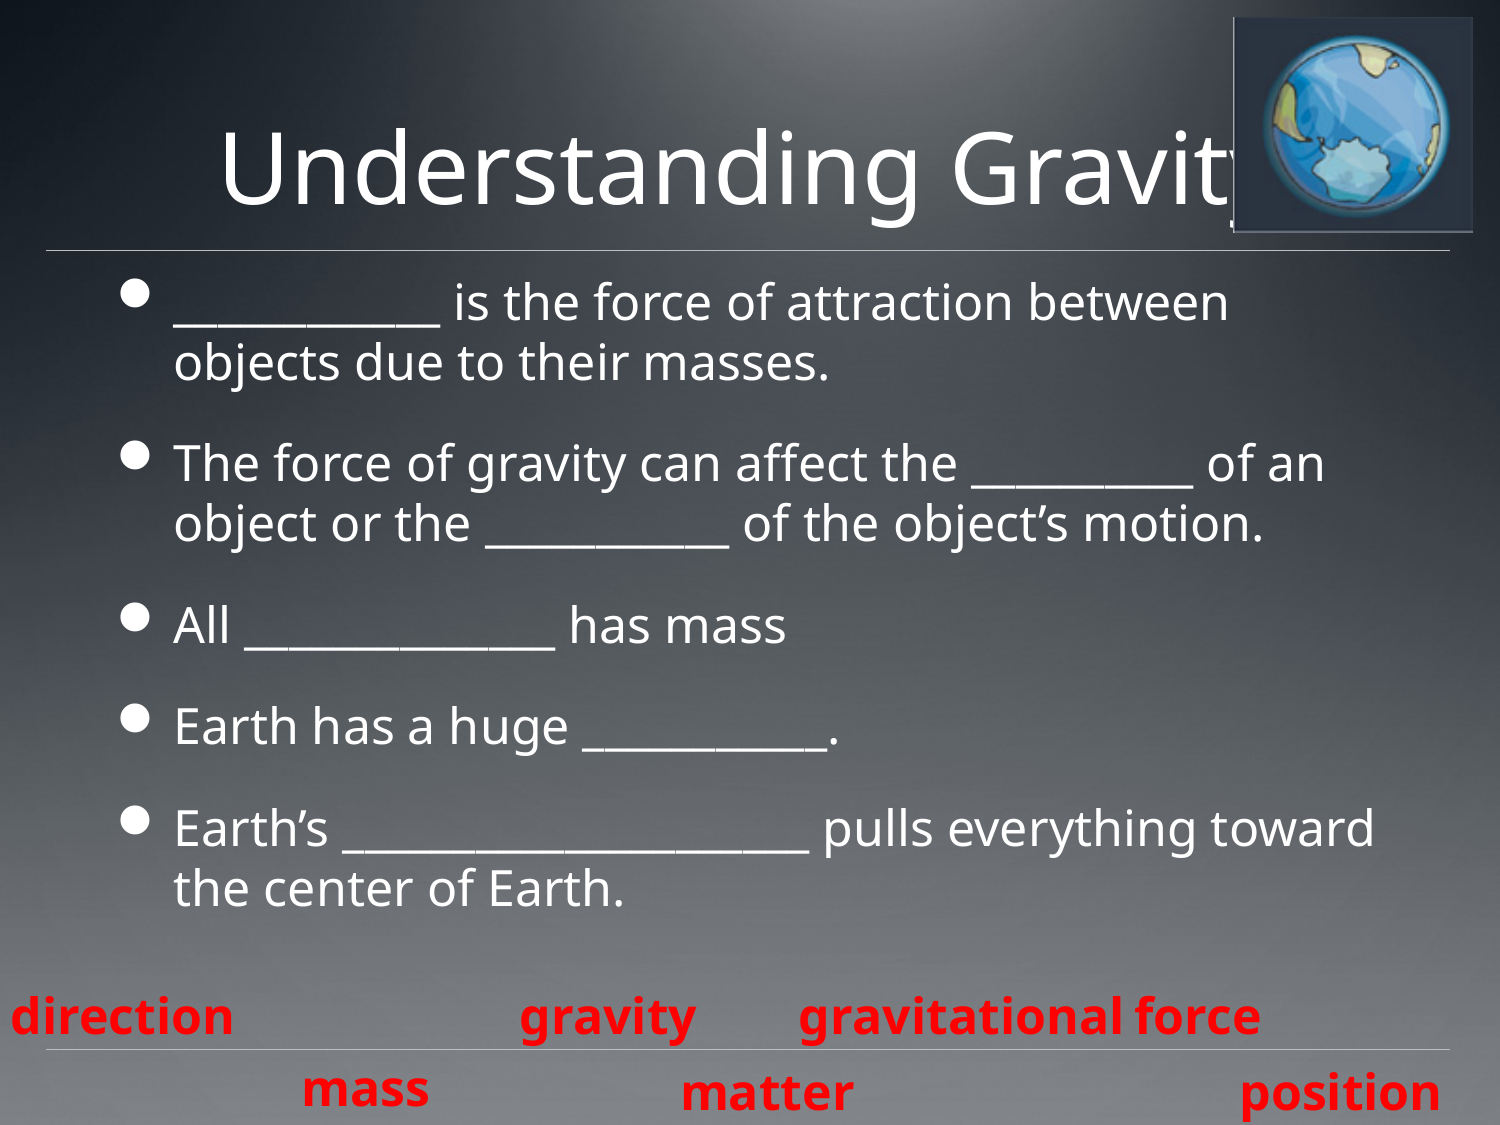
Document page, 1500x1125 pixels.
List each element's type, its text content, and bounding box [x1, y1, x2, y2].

text_box mass [286, 1049, 445, 1124]
title Understanding Gravity [105, 17, 1231, 233]
text_box position [1224, 1052, 1458, 1125]
list ____________ is the force of attraction between objects due to their masses. The force of gravity can affect the __________ of an object or the ___________ of the object’s motion. All ______________ has mass Earth has a huge ___________. Earth’s _____________________ pulls everything toward the center of Earth. [101, 262, 1394, 944]
picture [1231, 15, 1475, 235]
text_box gravitational force [784, 977, 1277, 1052]
text_box gravity [504, 977, 713, 1052]
text_box matter [665, 1052, 870, 1125]
text_box direction [0, 977, 251, 1052]
